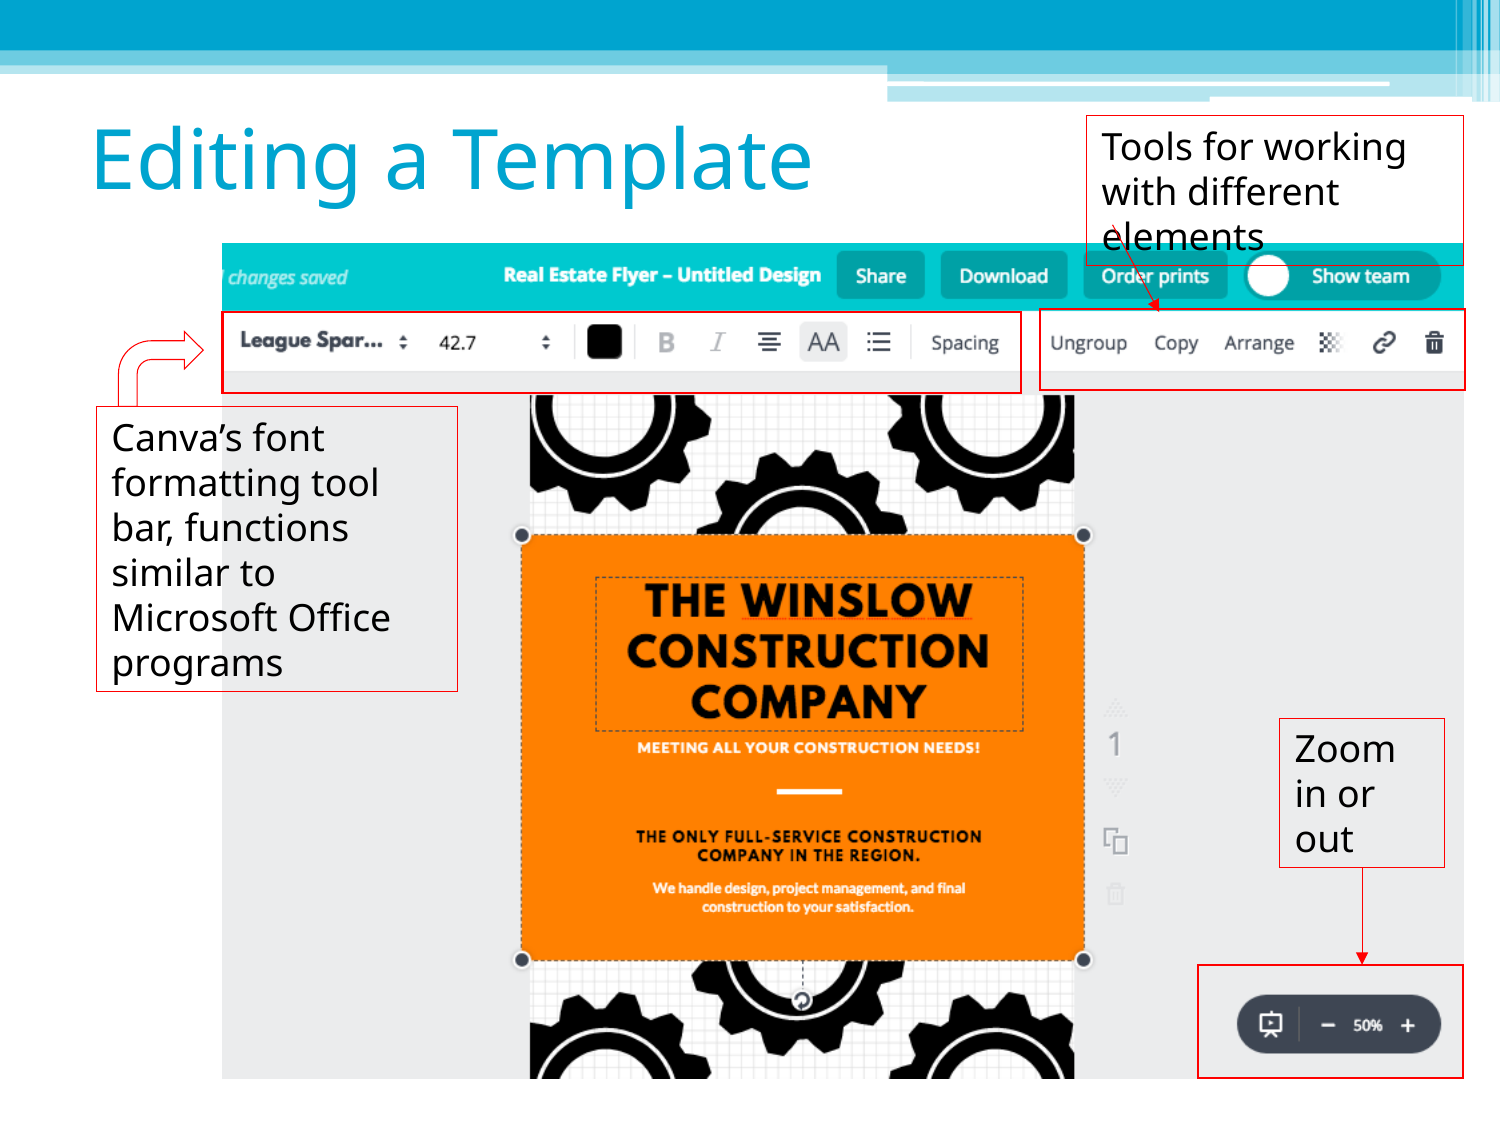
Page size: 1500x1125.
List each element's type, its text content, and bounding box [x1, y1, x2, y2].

text_box Canva’s font formatting tool bar, functions similar to Microsoft Office programs [96, 406, 222, 692]
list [222, 243, 1464, 1079]
title Editing a Template [75, 68, 1425, 244]
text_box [1112, 224, 1160, 313]
text_box Tools for working with different elements [1086, 115, 1464, 243]
text_box [117, 328, 205, 408]
